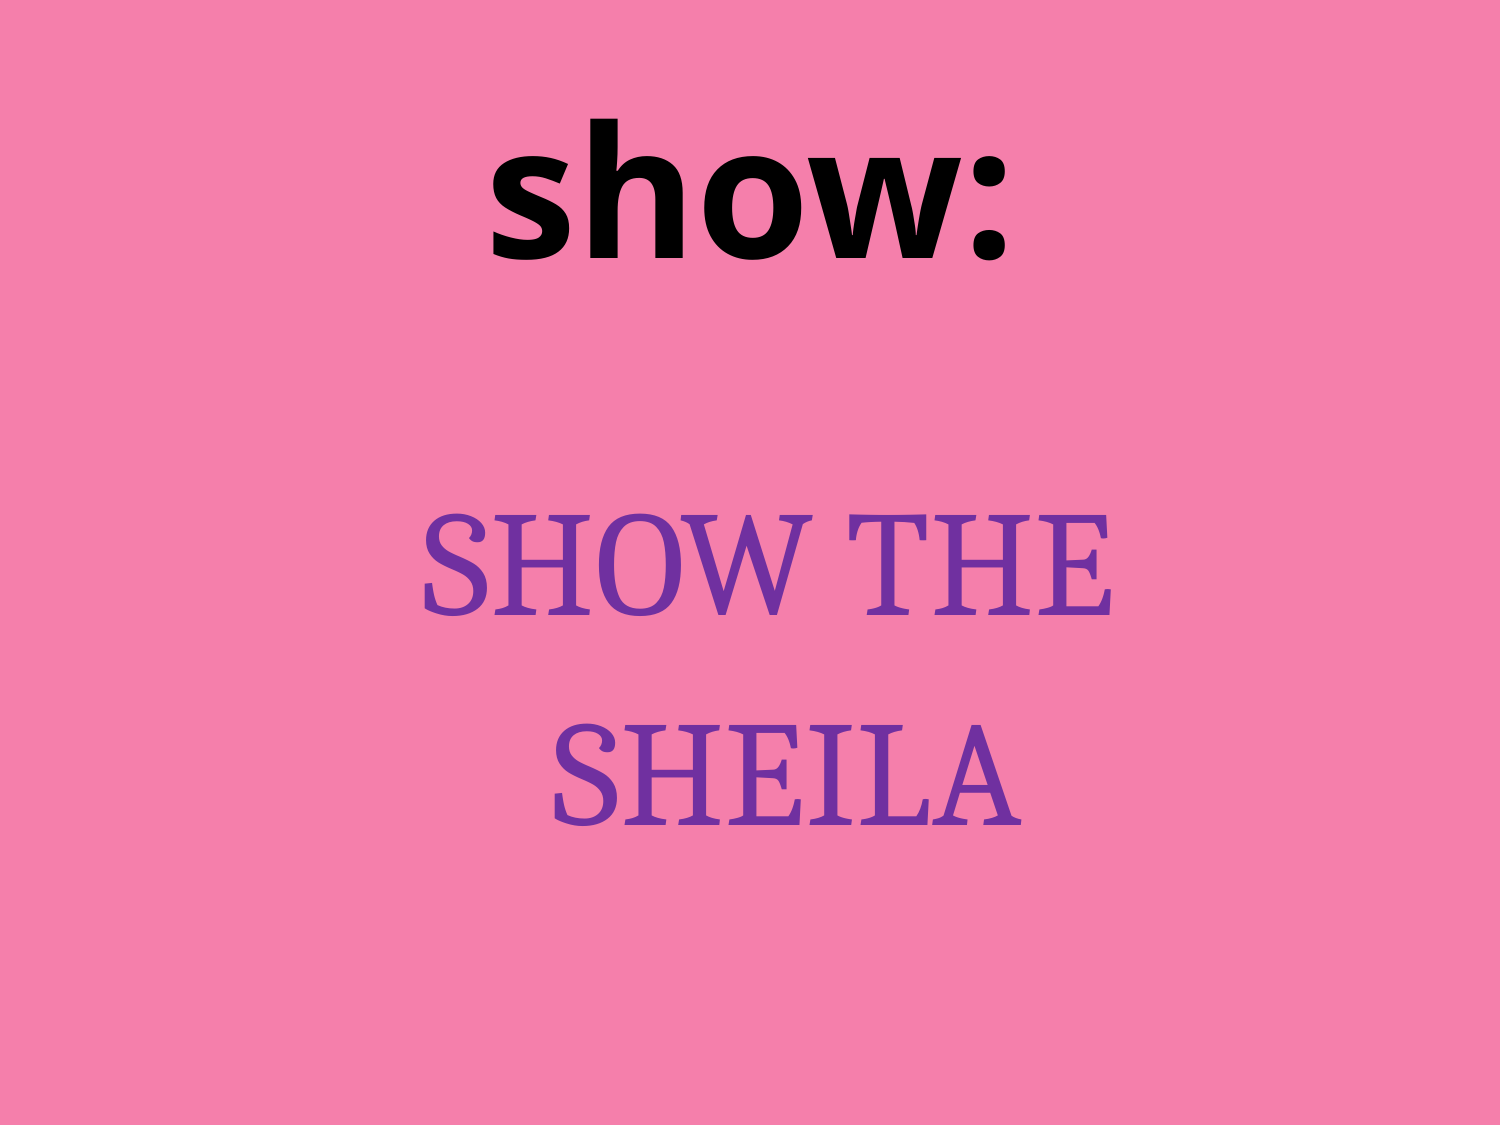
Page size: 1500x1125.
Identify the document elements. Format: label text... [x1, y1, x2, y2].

title show: [75, 45, 1425, 262]
list SHOW THE SHEILA [75, 262, 1425, 1005]
